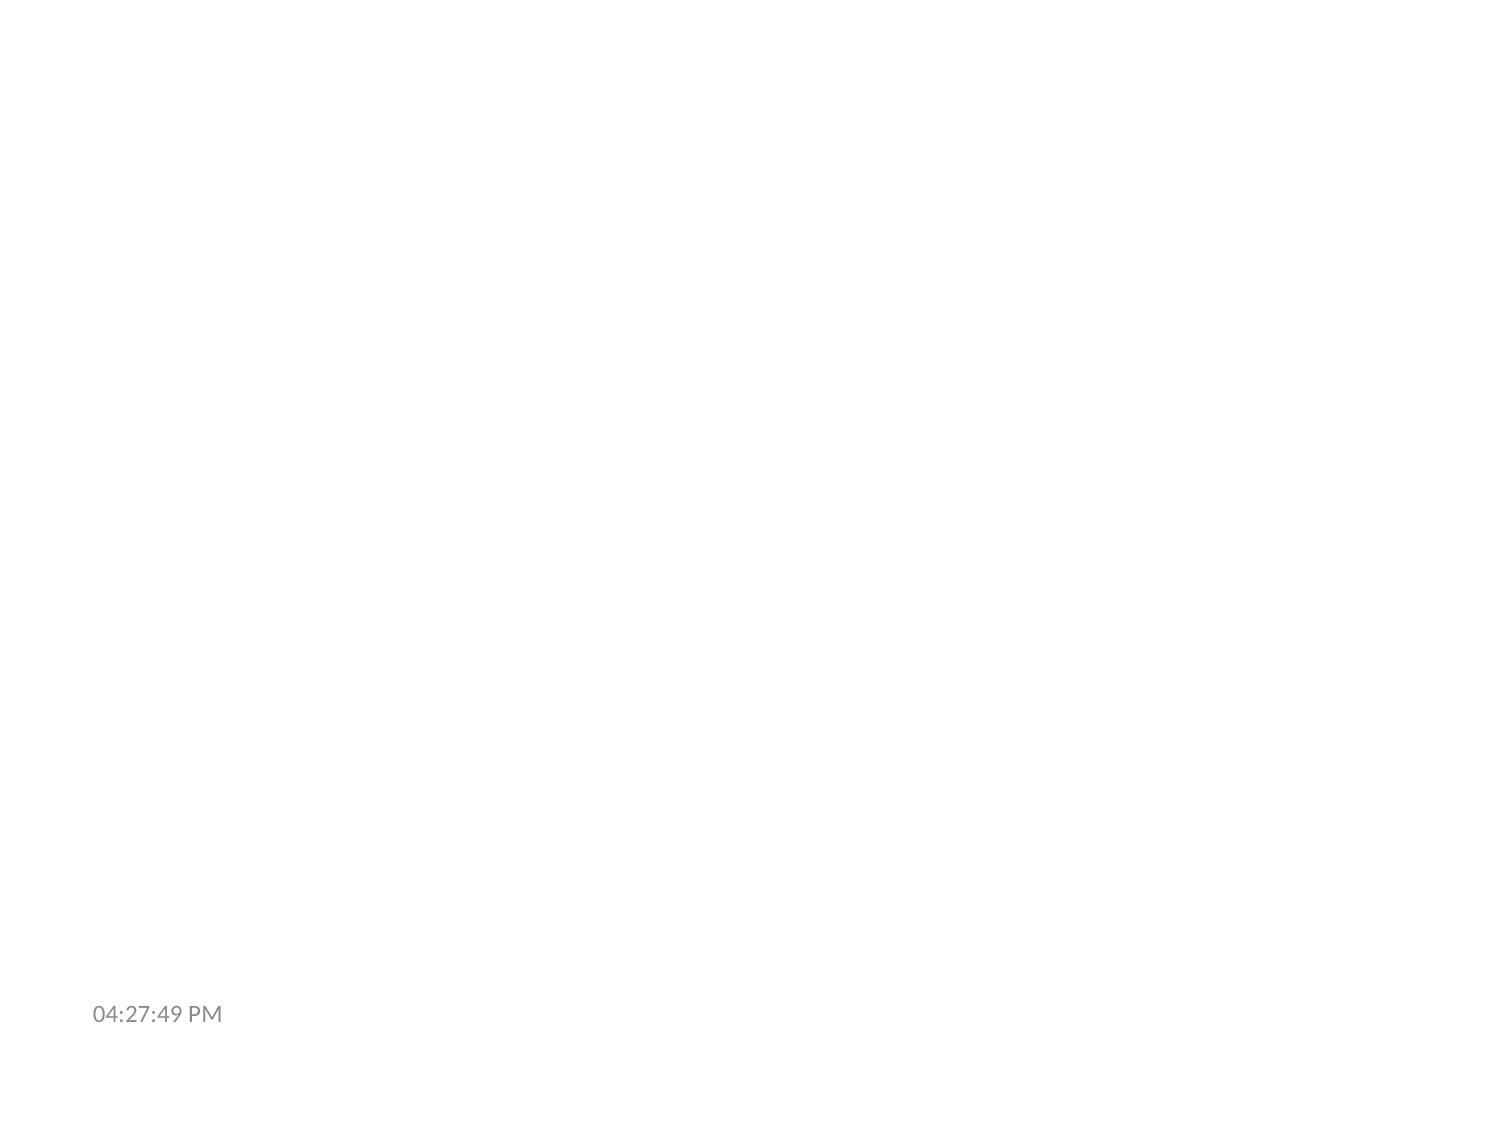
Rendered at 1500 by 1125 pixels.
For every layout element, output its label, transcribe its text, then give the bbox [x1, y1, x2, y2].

text_box 3:35:09 PM [77, 982, 428, 1043]
